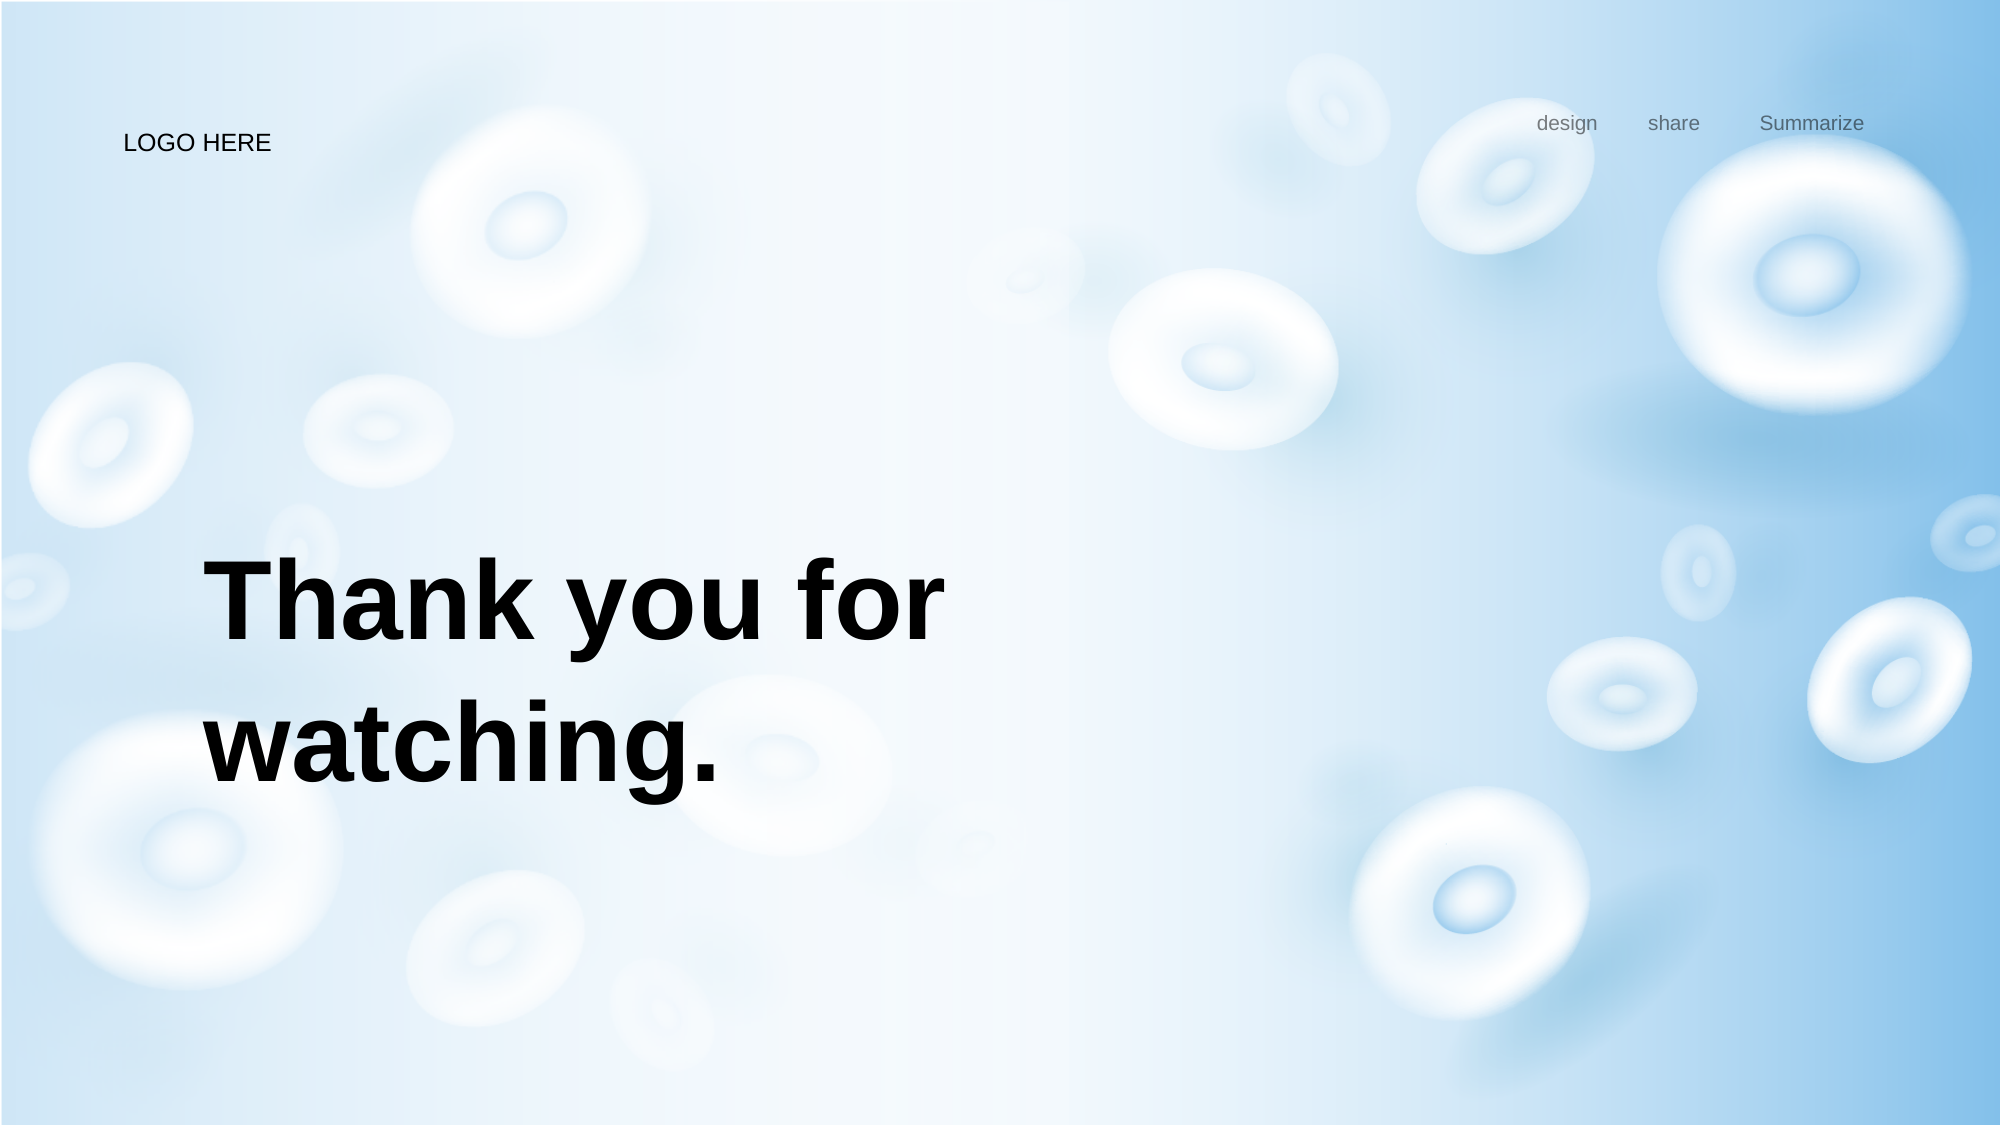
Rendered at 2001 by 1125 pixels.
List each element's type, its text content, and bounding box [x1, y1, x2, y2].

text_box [1522, 102, 1885, 143]
list Thank you for watching. [188, 553, 1209, 814]
picture [0, 0, 2000, 1125]
list LOGO HERE [108, 121, 289, 165]
